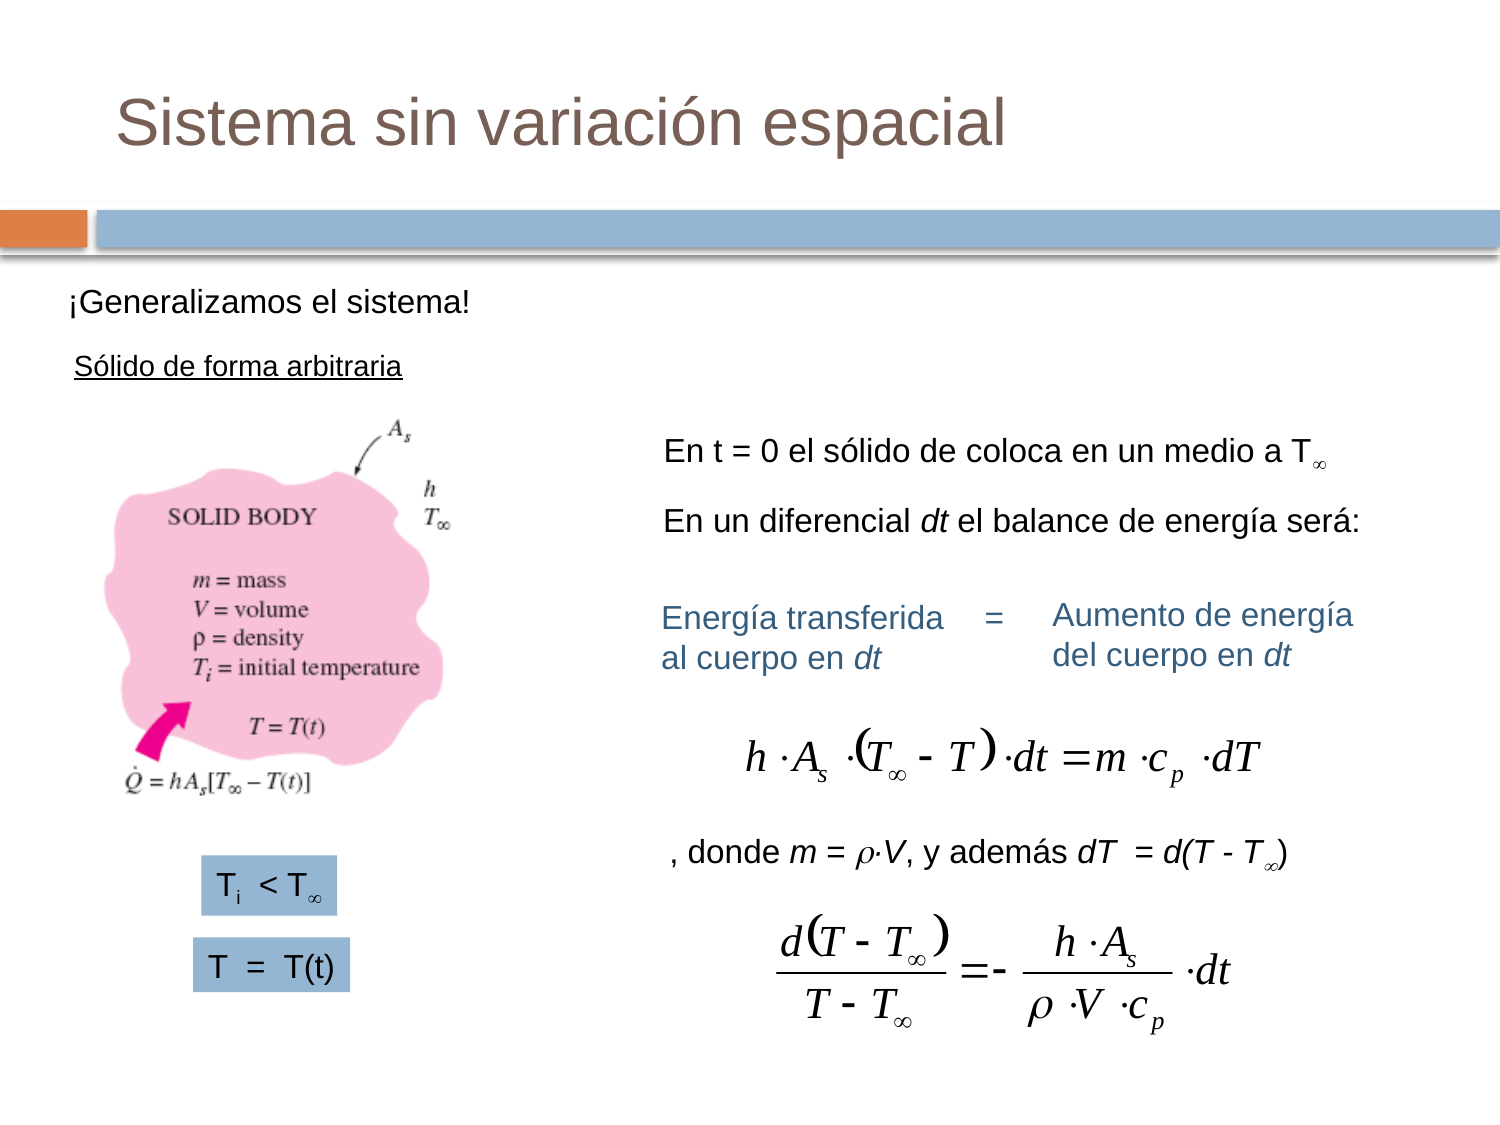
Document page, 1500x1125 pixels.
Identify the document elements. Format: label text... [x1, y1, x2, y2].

text_box En t = 0 el sólido de coloca en un medio a T [648, 421, 1342, 483]
text_box = [969, 588, 1019, 644]
title Sistema sin variación espacial [100, 37, 1438, 200]
text_box T = T(t) [193, 937, 351, 993]
picture [73, 398, 505, 798]
text_box En un diferencial dt el balance de energía será: [648, 492, 1377, 547]
text_box Sólido de forma arbitraria [59, 339, 418, 390]
text_box Ti < T [201, 855, 338, 916]
text_box , donde m = ∙V, y además dT = d(T - T) [654, 823, 1304, 884]
text_box ¡Generalizamos el sistema! [35, 272, 504, 328]
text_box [737, 726, 1272, 798]
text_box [769, 913, 1240, 1044]
text_box Aumento de energía del cuerpo en dt [1037, 585, 1369, 681]
text_box Energía transferida al cuerpo en dt [646, 588, 960, 684]
